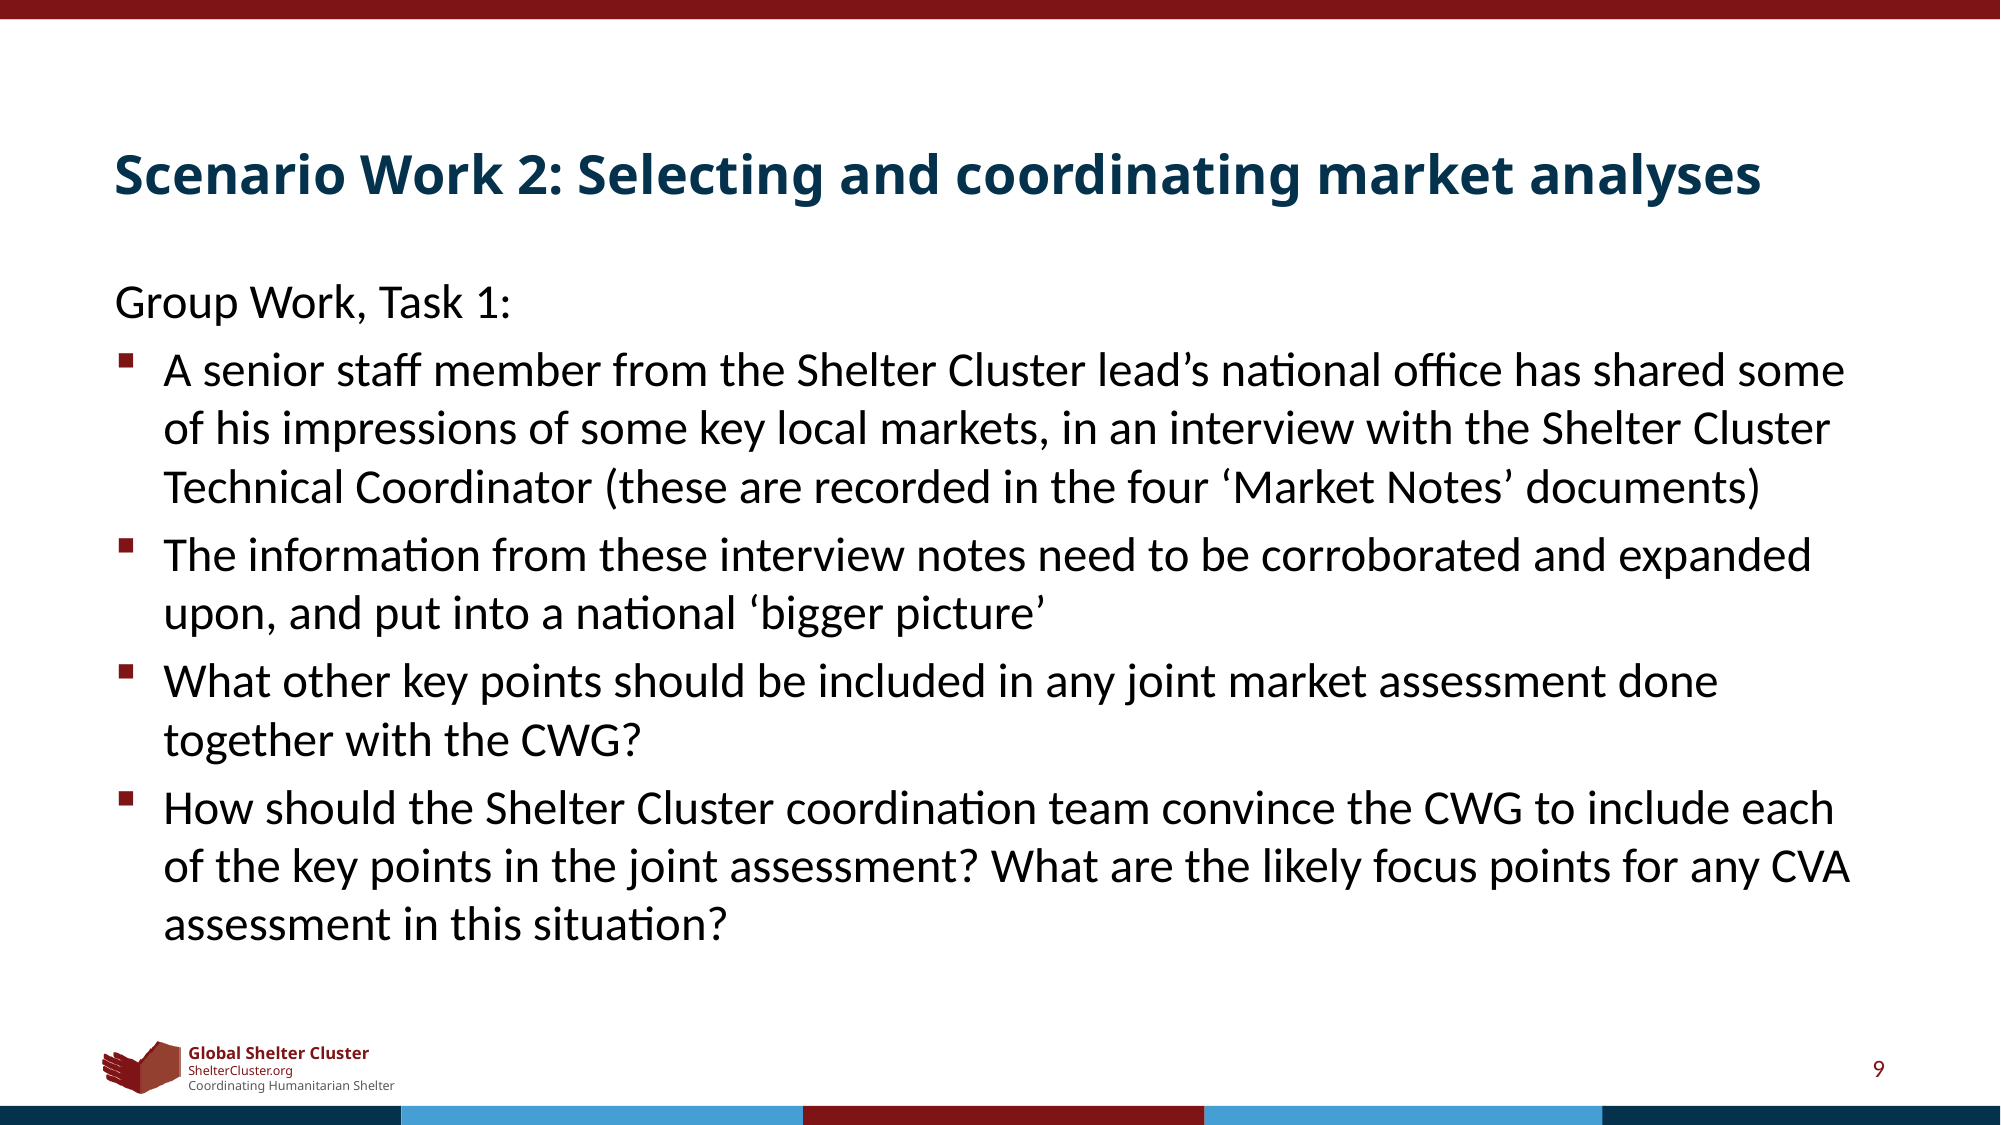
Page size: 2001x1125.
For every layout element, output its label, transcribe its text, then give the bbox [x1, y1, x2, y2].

list Group Work, Task 1: A senior staff member from the Shelter Cluster lead’s national office has shared some of his impressions of some key local markets, in an interview with the Shelter Cluster Technical Coordinator (these are recorded in the four ‘Market Notes’ documents) The information from these interview notes need to be corroborated and expanded upon, and put into a national ‘bigger picture’ What other key points should be included in any joint market assessment done together with the CWG? How should the Shelter Cluster coordination team convince the CWG to include each of the key points in the joint assessment? What are the likely focus points for any CVA assessment in this situation? [99, 262, 1900, 1005]
slide_number 9 [1433, 1037, 1900, 1098]
title Scenario Work 2: Selecting and coordinating market analyses [99, 111, 1863, 262]
picture [102, 1041, 181, 1094]
